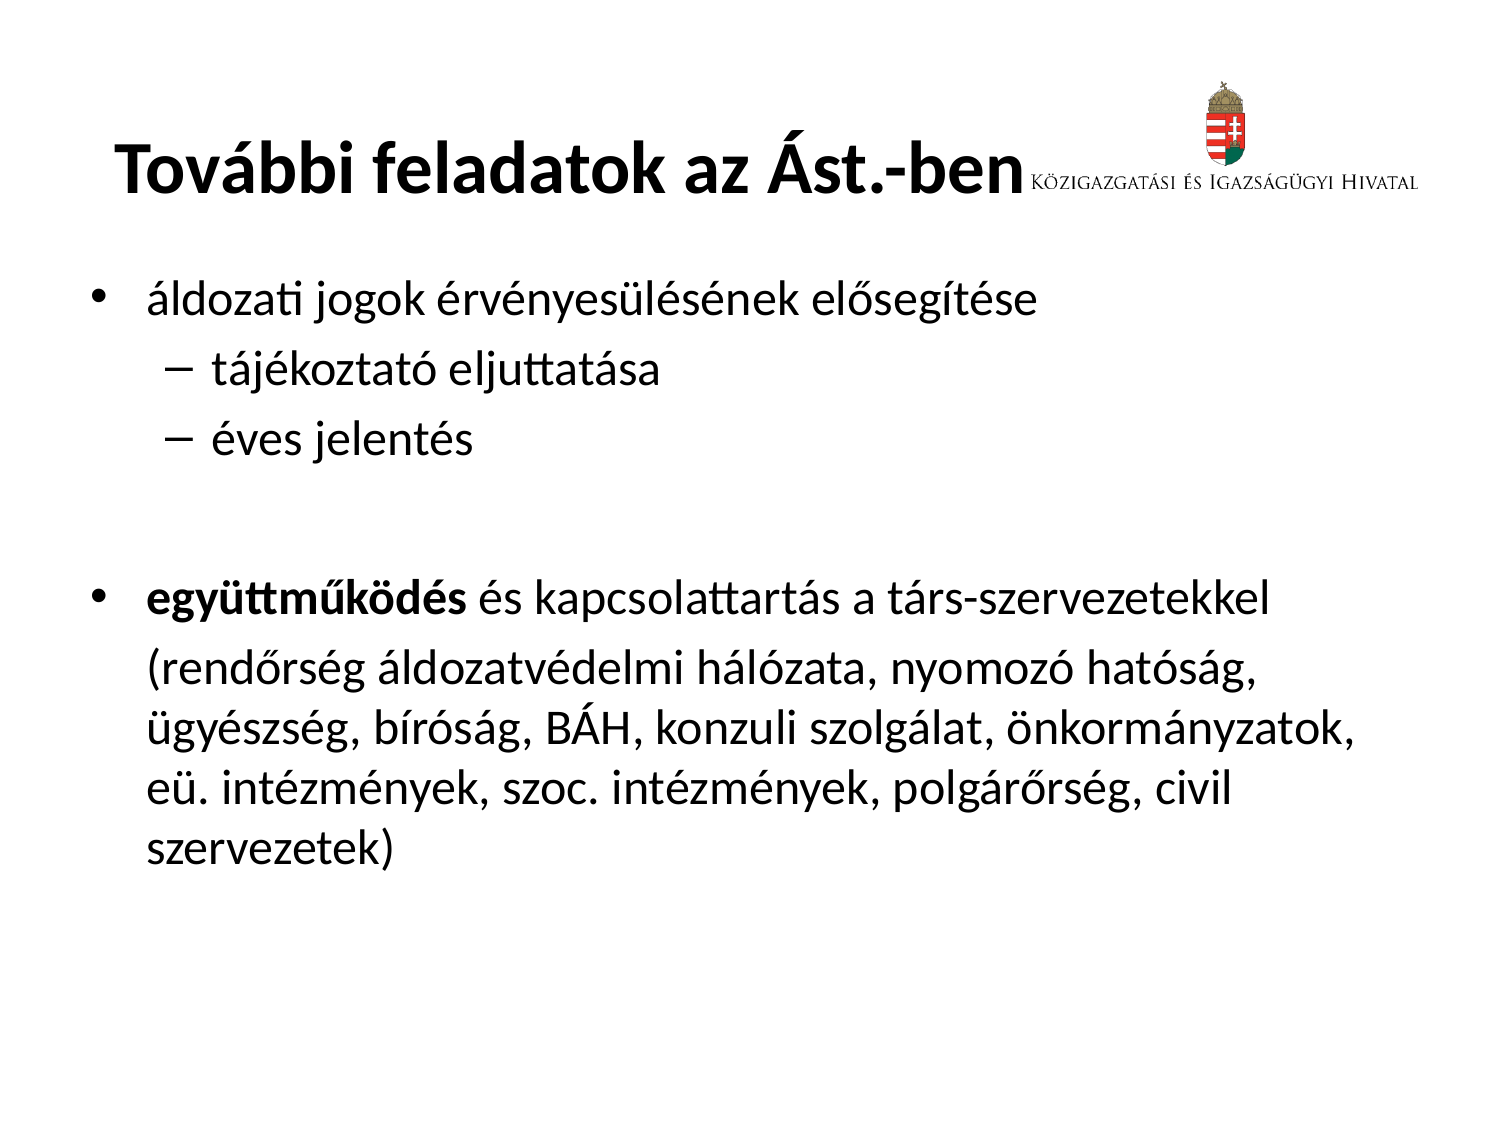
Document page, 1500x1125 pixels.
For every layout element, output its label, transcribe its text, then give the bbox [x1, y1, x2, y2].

picture [1031, 81, 1418, 189]
text_box További feladatok az Ást.-ben [99, 70, 1450, 258]
list áldozati jogok érvényesülésének elősegítése tájékoztató eljuttatása éves jelentés együttműködés és kapcsolattartás a társ-szervezetekkel (rendőrség áldozatvédelmi hálózata, nyomozó hatóság, ügyészség, bíróság, BÁH, konzuli szolgálat, önkormányzatok, eü. intézmények, szoc. intézmények, polgárőrség, civil szervezetek) [75, 257, 1425, 1001]
